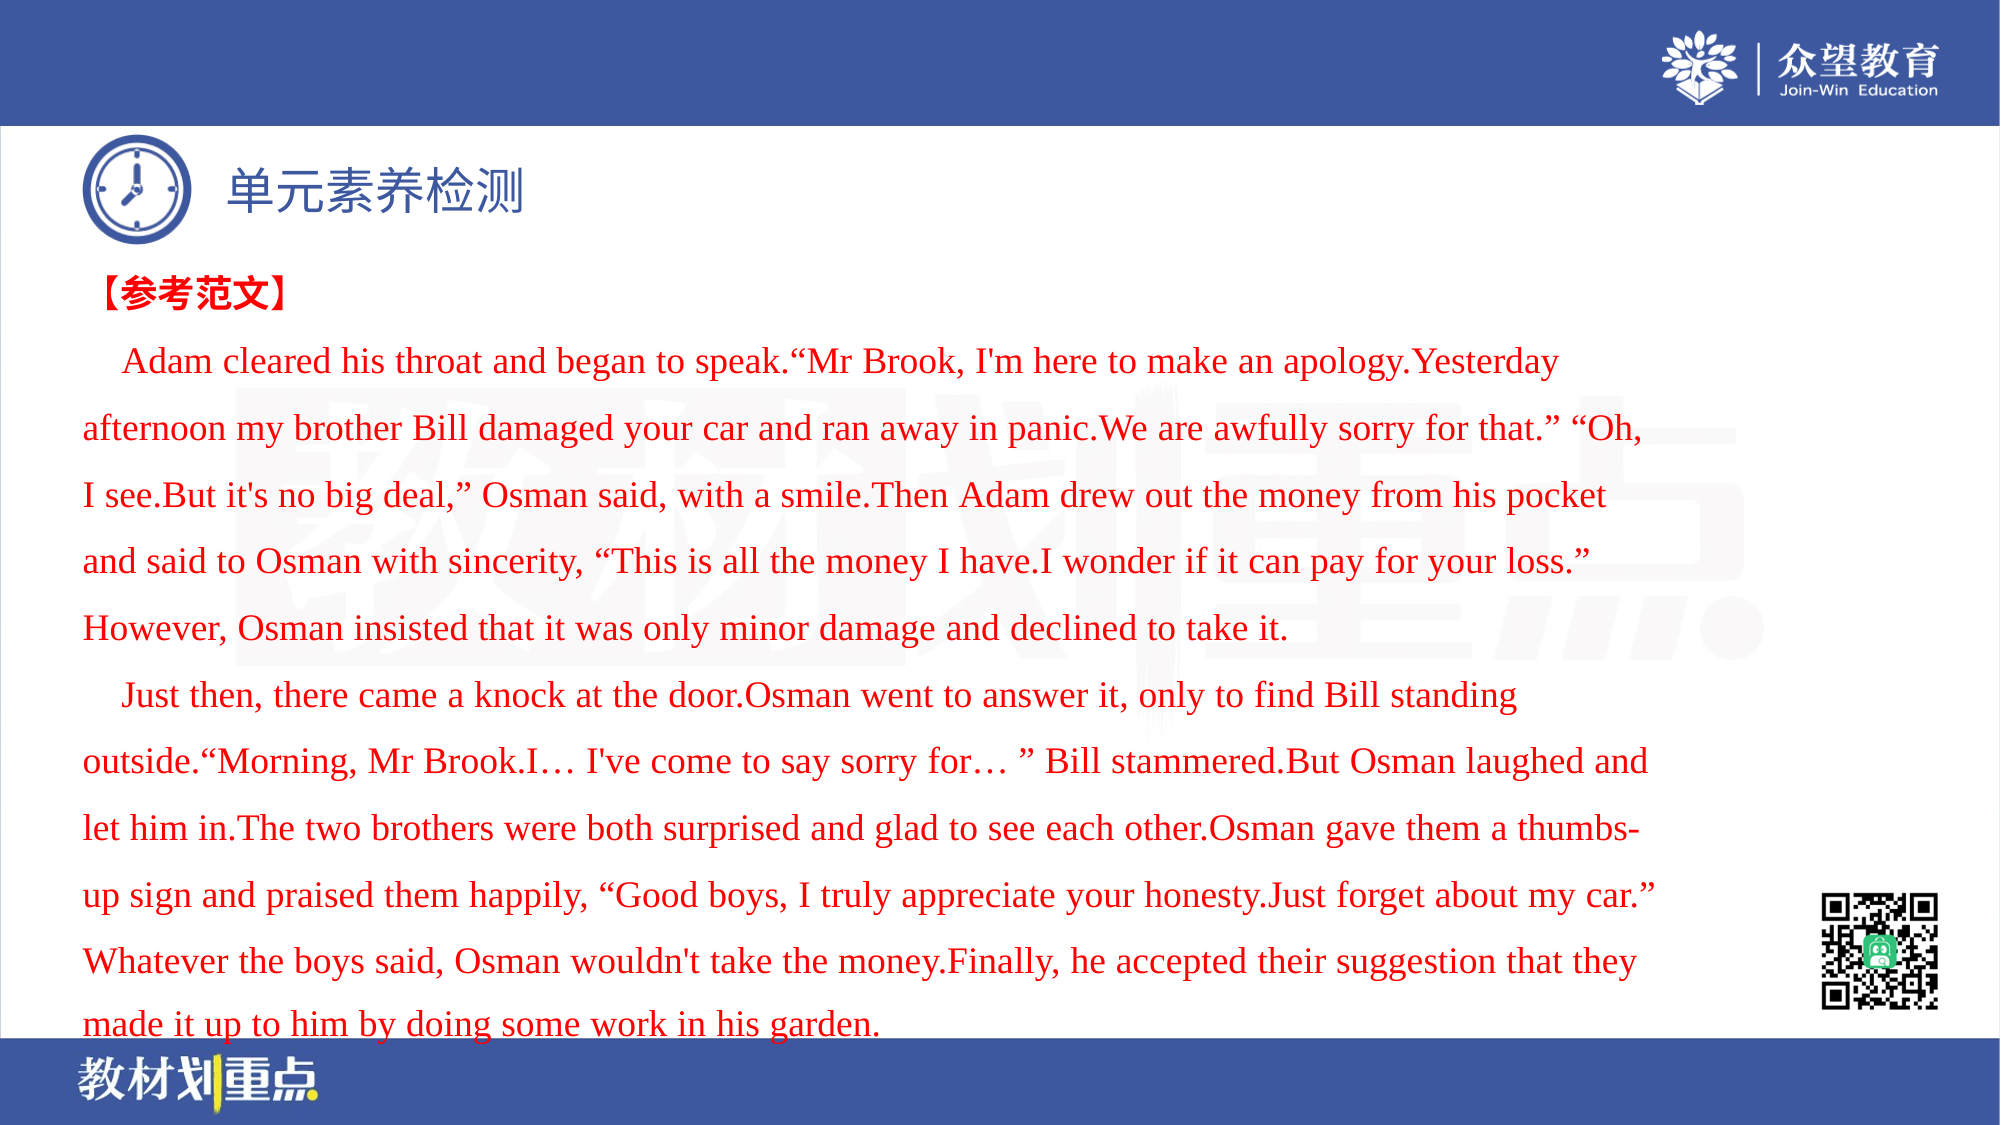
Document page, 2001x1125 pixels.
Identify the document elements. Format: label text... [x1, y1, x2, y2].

picture [0, 0, 2000, 1125]
text_box 【参考范文】 Adam cleared his throat and began to speak.“Mr Brook, I'm here to make an apology.Yesterday afternoon my brother Bill damaged your car and ran away in panic.We are awfully sorry for that.” “Oh, I see.But it's no big deal,” Osman said, with a smile.Then Adam drew out the money from his pocket and said to Osman with sincerity, “This is all the money I have.I wonder if it can pay for your loss.” However, Osman insisted that it was only minor damage and declined to take it. Just then, there came a knock at the door.Osman went to answer it, only to find Bill standing outside.“Morning, Mr Brook.I… I've come to say sorry for… ” Bill stammered.But Osman laughed and let him in.The two brothers were both surprised and glad to see each other.Osman gave them a thumbs- up sign and praised them happily, “Good boys, I truly appreciate your honesty.Just forget about my car.” Whatever the boys said, Osman wouldn't take the money.Finally, he accepted their suggestion that they made it up to him by doing some work in his garden. [82, 248, 1817, 1038]
